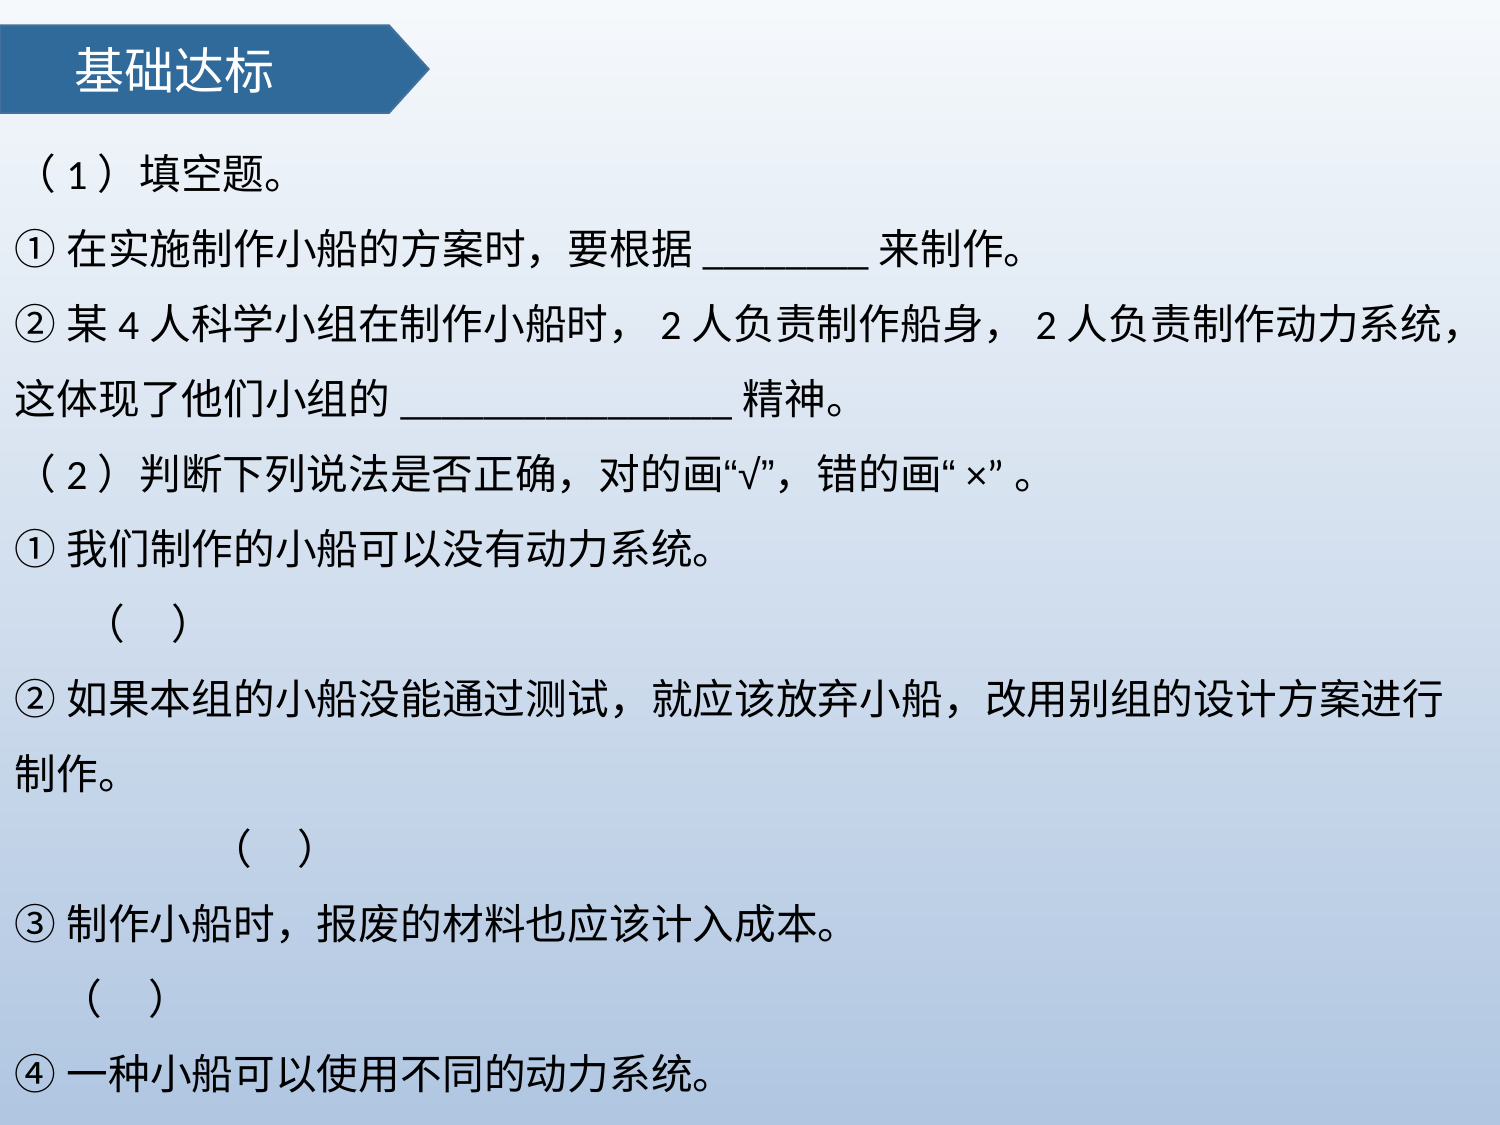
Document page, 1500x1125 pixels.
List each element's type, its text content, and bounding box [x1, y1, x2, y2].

text_box （1）填空题。 ①在实施制作小船的方案时，要根据________来制作。 ②某4人科学小组在制作小船时，2人负责制作船身，2人负责制作动力系统，这体现了他们小组的________________精神。 （2）判断下列说法是否正确，对的画“√”，错的画“×”。 ①我们制作的小船可以没有动力系统。 （ ） ②如果本组的小船没能通过测试，就应该放弃小船，改用别组的设计方案进行制作。 （ ） ③制作小船时，报废的材料也应该计入成本。 （ ） ④一种小船可以使用不同的动力系统。 （ ） ⑤用纸做的船不能载人。 （ ） [0, 115, 1473, 1125]
text_box 基础达标 [0, 25, 429, 113]
